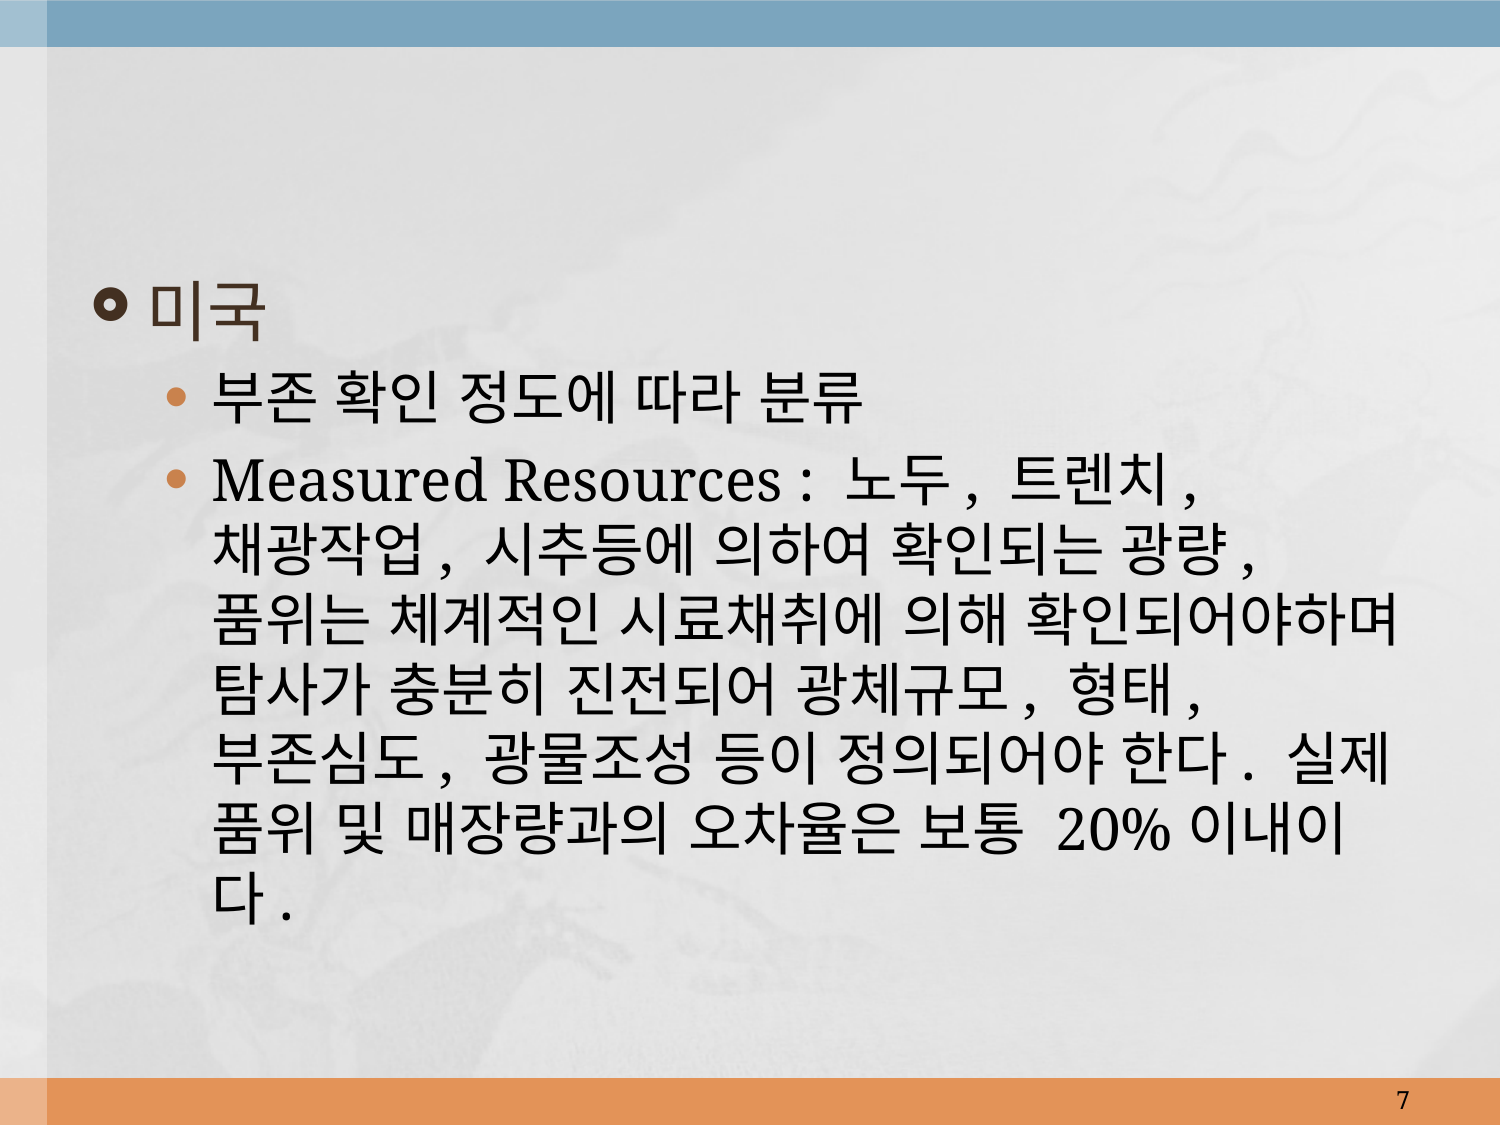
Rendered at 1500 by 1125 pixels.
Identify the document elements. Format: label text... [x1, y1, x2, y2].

list 미국 부존 확인 정도에 따라 분류 Measured Resources : 노두, 트렌치, 채광작업, 시추등에 의하여 확인되는 광량, 품위는 체계적인 시료채취에 의해 확인되어야하며 탐사가 충분히 진전되어 광체규모, 형태, 부존심도, 광물조성 등이 정의되어야 한다. 실제 품위 및 매장량과의 오차율은 보통 20%이내이다. [75, 262, 1425, 1005]
slide_number 7 [1074, 1078, 1425, 1125]
